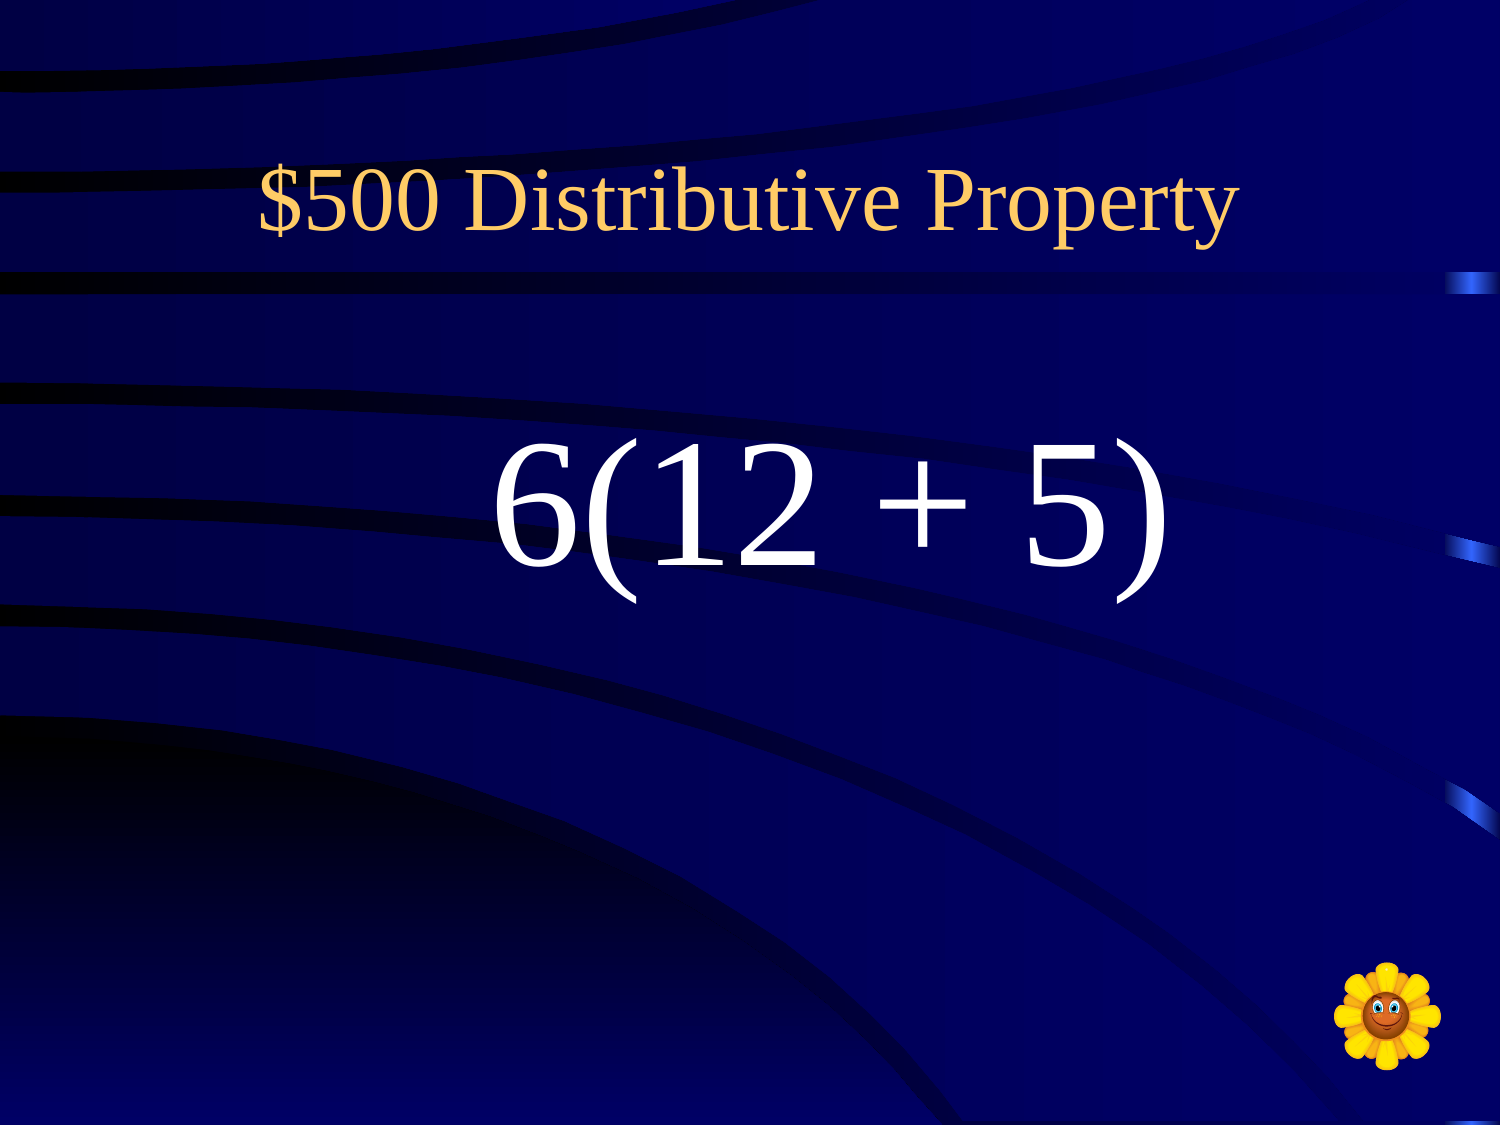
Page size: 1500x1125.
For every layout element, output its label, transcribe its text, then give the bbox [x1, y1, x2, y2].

text_box 6(12 + 5) [274, 374, 1388, 810]
title $500 Distributive Property [112, 99, 1388, 288]
picture [1333, 962, 1442, 1071]
